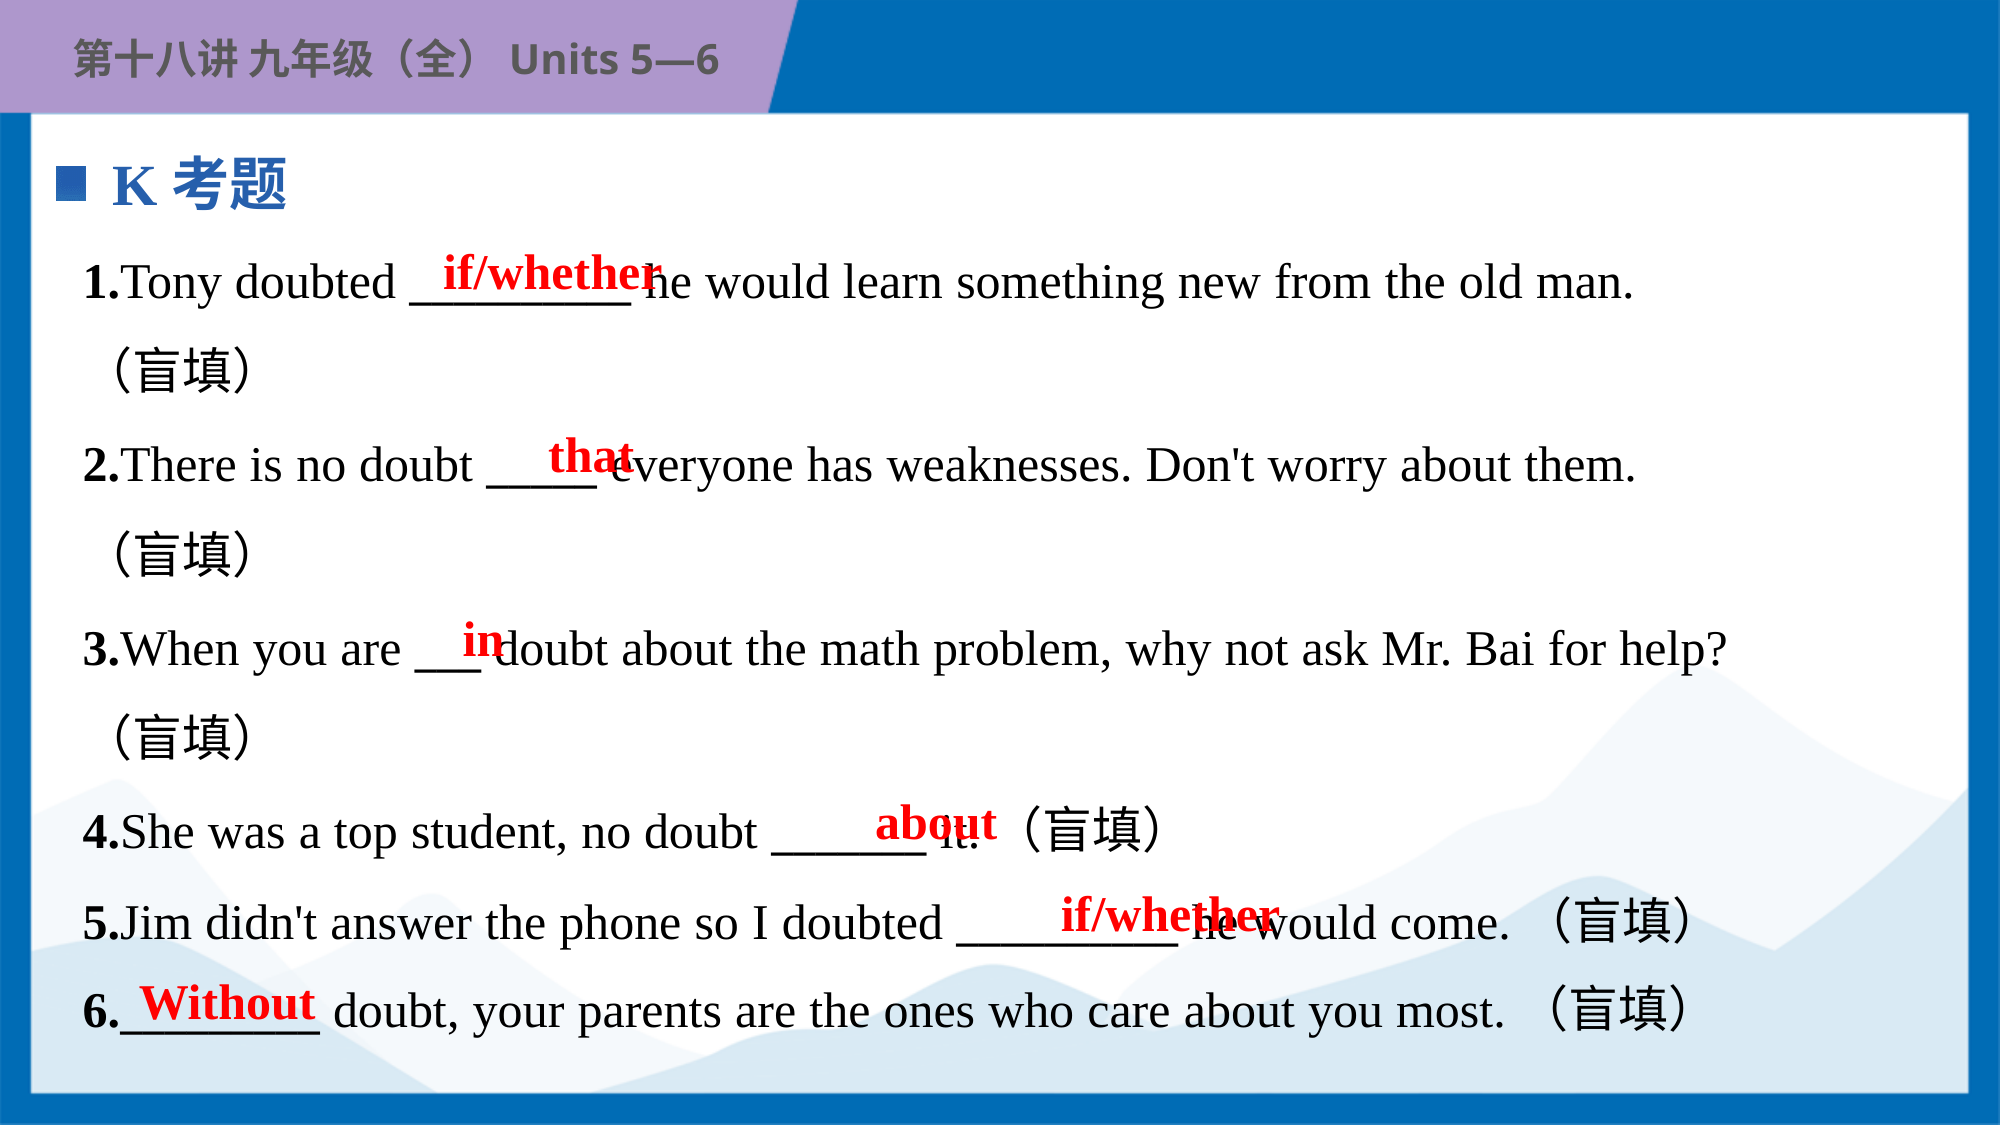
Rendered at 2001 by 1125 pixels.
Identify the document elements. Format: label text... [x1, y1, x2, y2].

text_box K考题 [112, 146, 1917, 216]
text_box that [530, 395, 653, 474]
text_box about [857, 762, 1016, 841]
text_box Without [120, 941, 334, 1021]
picture [0, 0, 2000, 1125]
text_box if/whether [425, 212, 681, 291]
text_box if/whether [1042, 853, 1299, 933]
text_box in [444, 578, 523, 658]
text_box 1.Tony doubted __________ he would learn something new from the old man. （盲填） 2.There is no doubt _____ everyone has weaknesses. Don't worry about them. （盲填） 3.When you are ___ doubt about the math problem, why not ask Mr. Bai for help? （盲填） 4.She was a top student, no doubt _______ it.（盲填） 5.Jim didn't answer the phone so I doubted __________ he would come.（盲填） 6._________ doubt, your parents are the ones who care about you most.（盲填） [82, 216, 1917, 1028]
